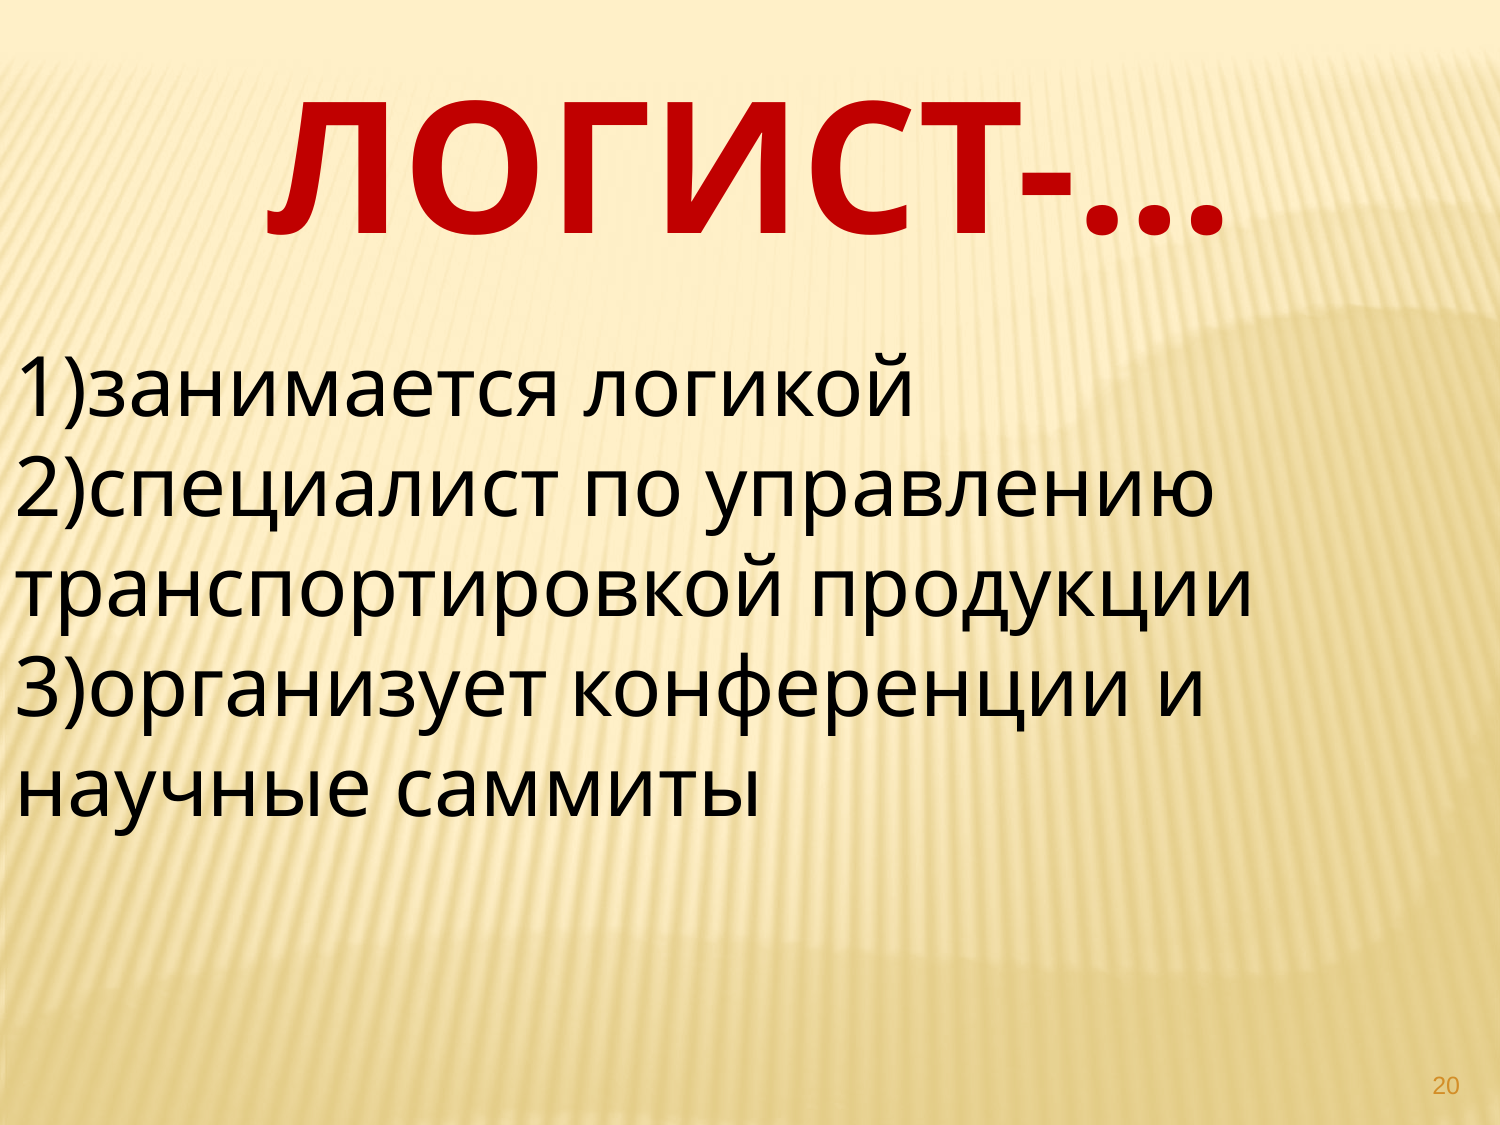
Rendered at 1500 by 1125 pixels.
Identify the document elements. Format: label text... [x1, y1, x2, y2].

text_box ЛОГИСТ-… [0, 42, 1500, 278]
slide_number 20 [1350, 1062, 1475, 1103]
text_box 1)занимается логикой 2)специалист по управлению транспортировкой продукции 3)организует конференции и научные саммиты [0, 326, 1500, 941]
